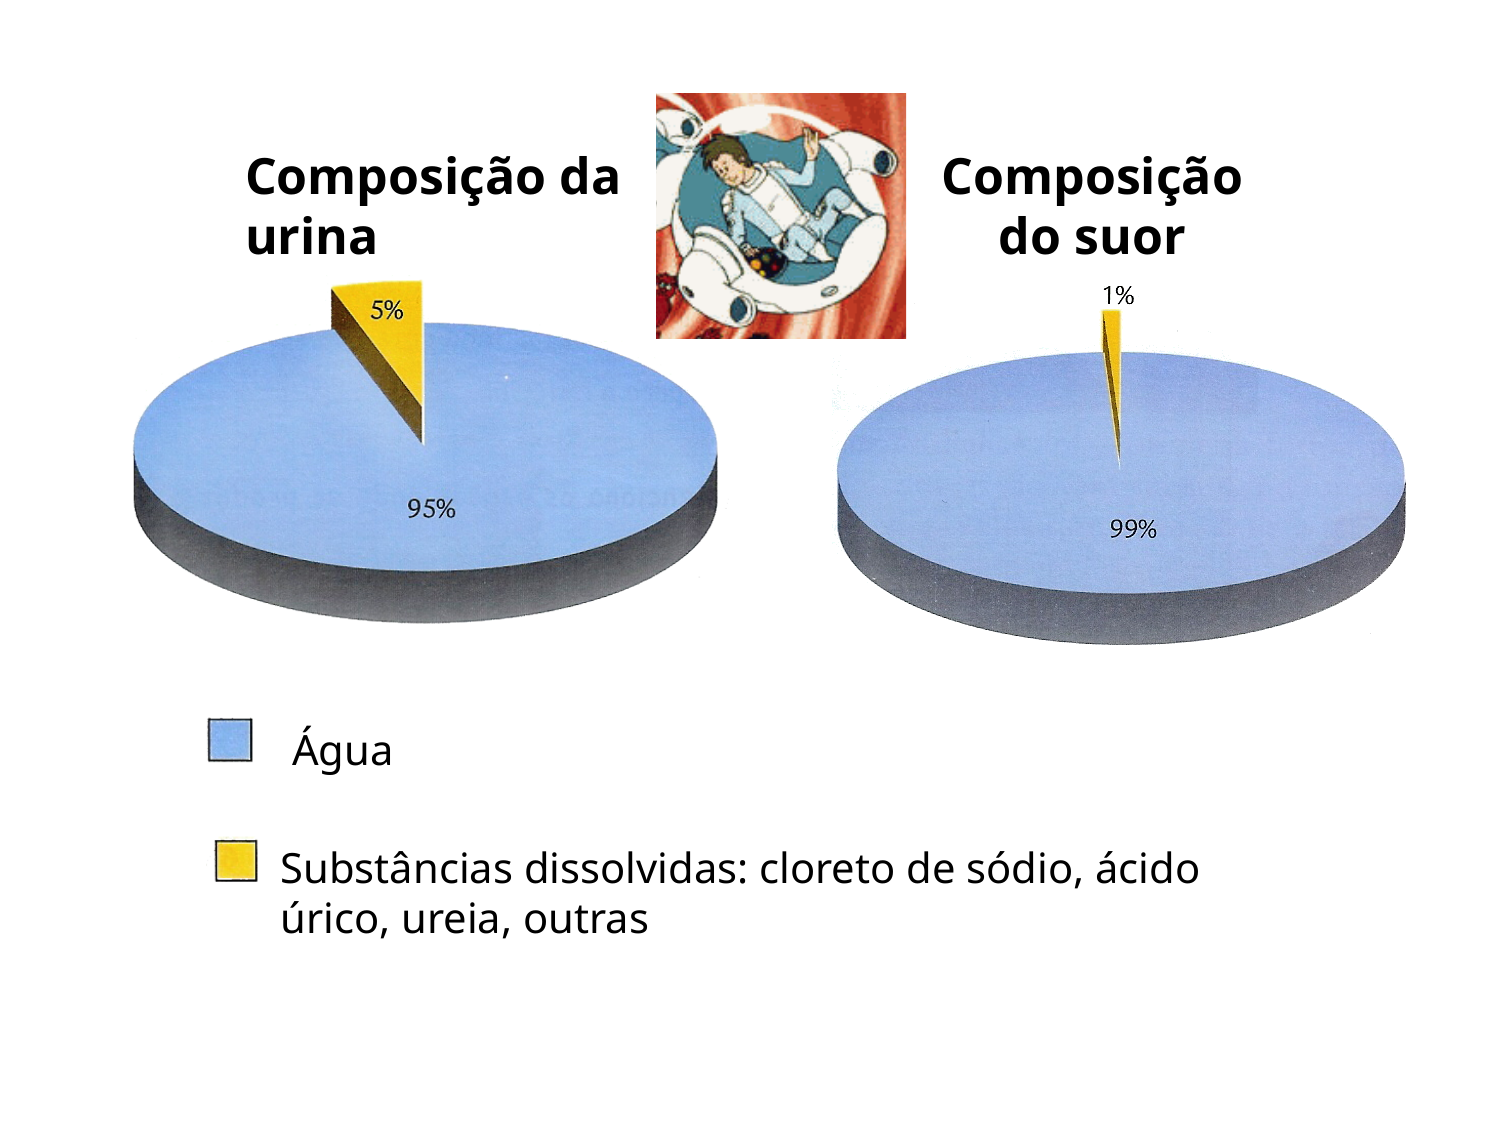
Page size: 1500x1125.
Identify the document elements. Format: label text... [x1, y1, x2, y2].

picture [194, 715, 262, 775]
text_box Substâncias dissolvidas: cloreto de sódio, ácido úrico, ureia, outras [265, 834, 1317, 949]
picture [206, 833, 264, 903]
text_box Composição da urina [230, 137, 644, 265]
text_box Água [277, 716, 514, 781]
text_box Composição do suor [910, 137, 1294, 272]
picture [111, 93, 1412, 650]
